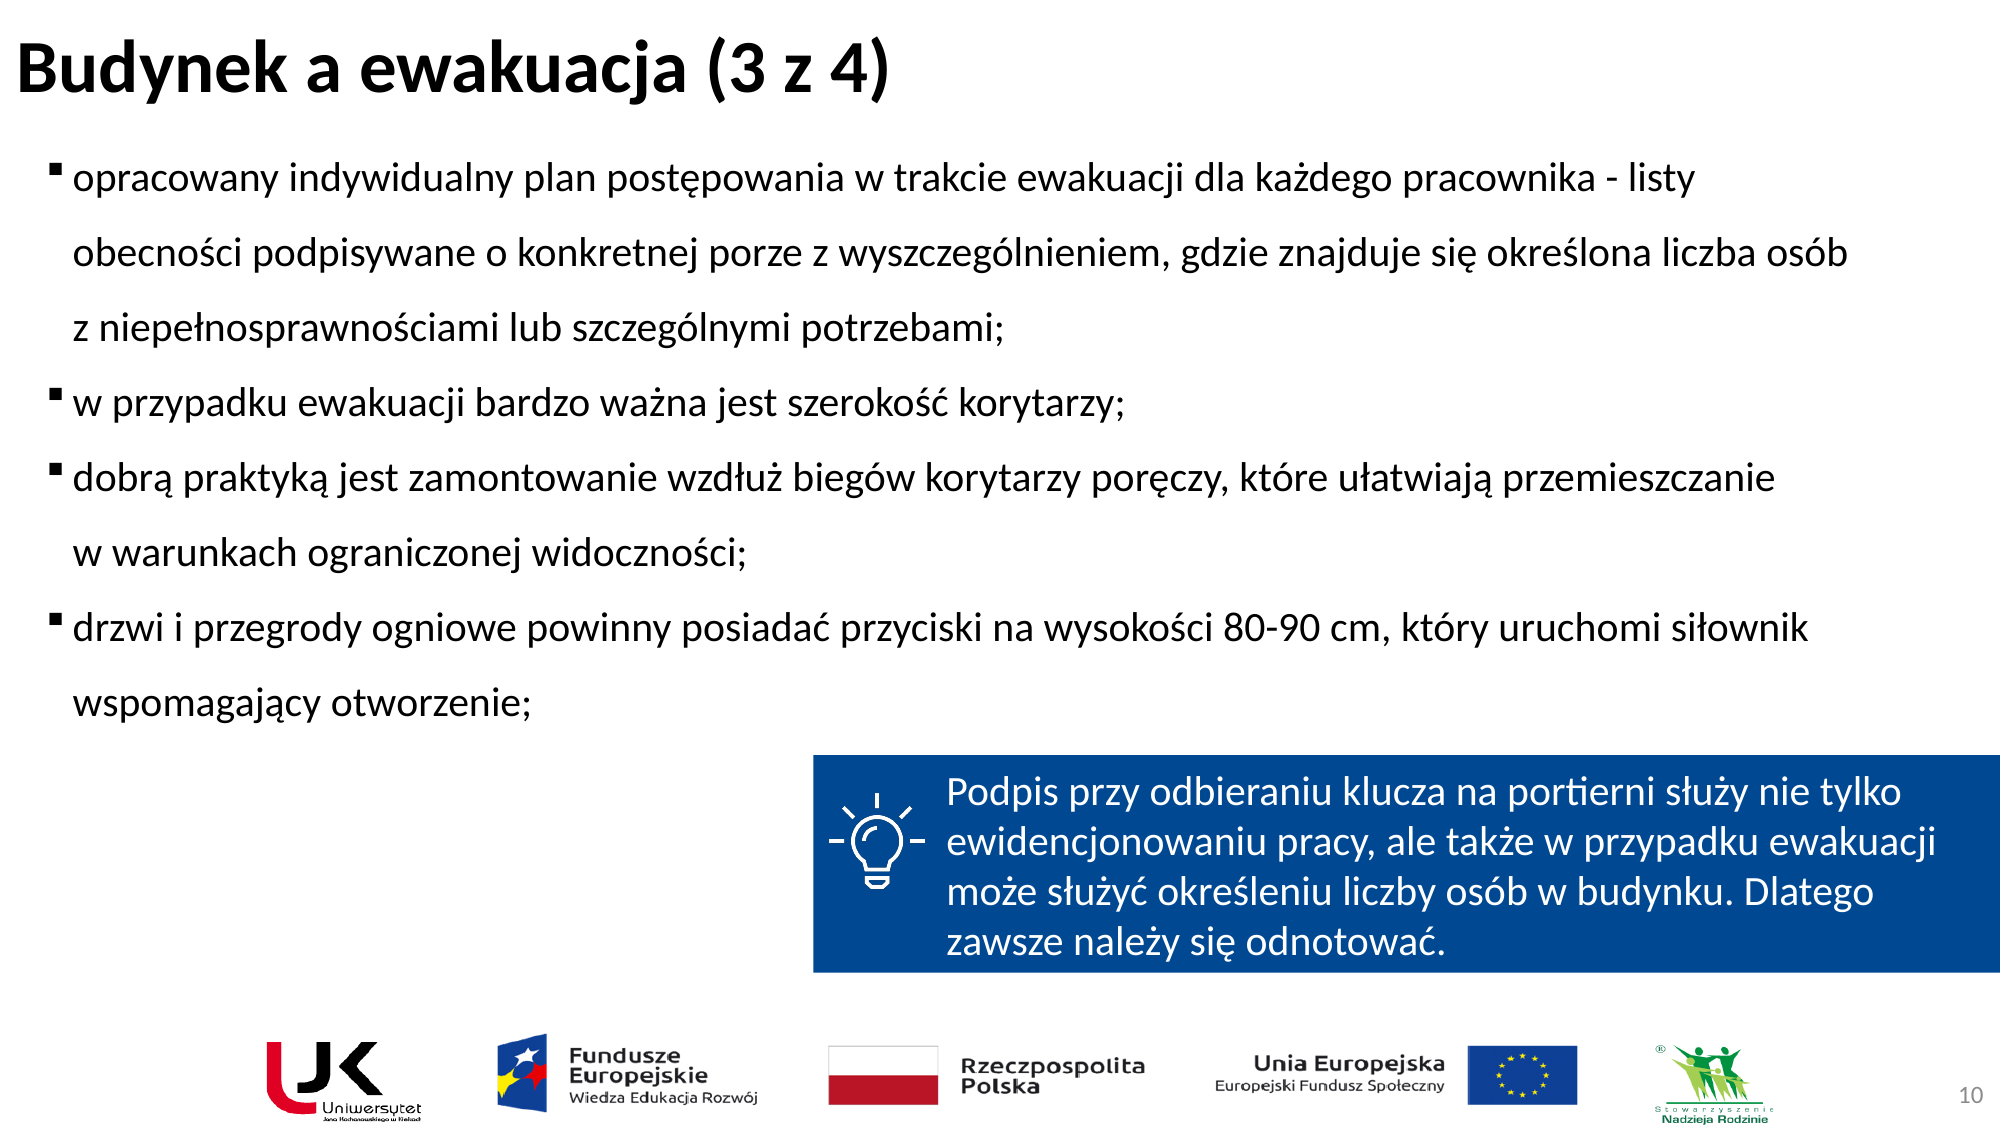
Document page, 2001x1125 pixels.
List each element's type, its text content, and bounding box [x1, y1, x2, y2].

slide_number 10 [1632, 1063, 1999, 1124]
picture [266, 1042, 421, 1122]
picture [463, 1004, 1613, 1125]
title Budynek a ewakuacja (3 z 4) [1, 0, 1545, 92]
text_box opracowany indywidualny plan postępowania w trakcie ewakuacji dla każdego pracownika - listy obecności podpisywane o konkretnej porze z wyszczególnieniem, gdzie znajduje się określona liczba osób z niepełnosprawnościami lub szczególnymi potrzebami; w przypadku ewakuacji bardzo ważna jest szerokość korytarzy; dobrą praktyką jest zamontowanie wzdłuż biegów korytarzy poręczy, które ułatwiają przemieszczanie w warunkach ograniczonej widoczności; drzwi i przegrody ogniowe powinny posiadać przyciski na wysokości 80-90 cm, który uruchomi siłownik wspomagający otworzenie; [1, 116, 1879, 732]
text_box Podpis przy odbieraniu klucza na portierni służy nie tylko ewidencjonowaniu pracy, ale także w przypadku ewakuacji może służyć określeniu liczby osób w budynku. Dlatego zawsze należy się odnotować. [812, 754, 2000, 974]
picture [1655, 1044, 1774, 1063]
picture [813, 777, 941, 905]
